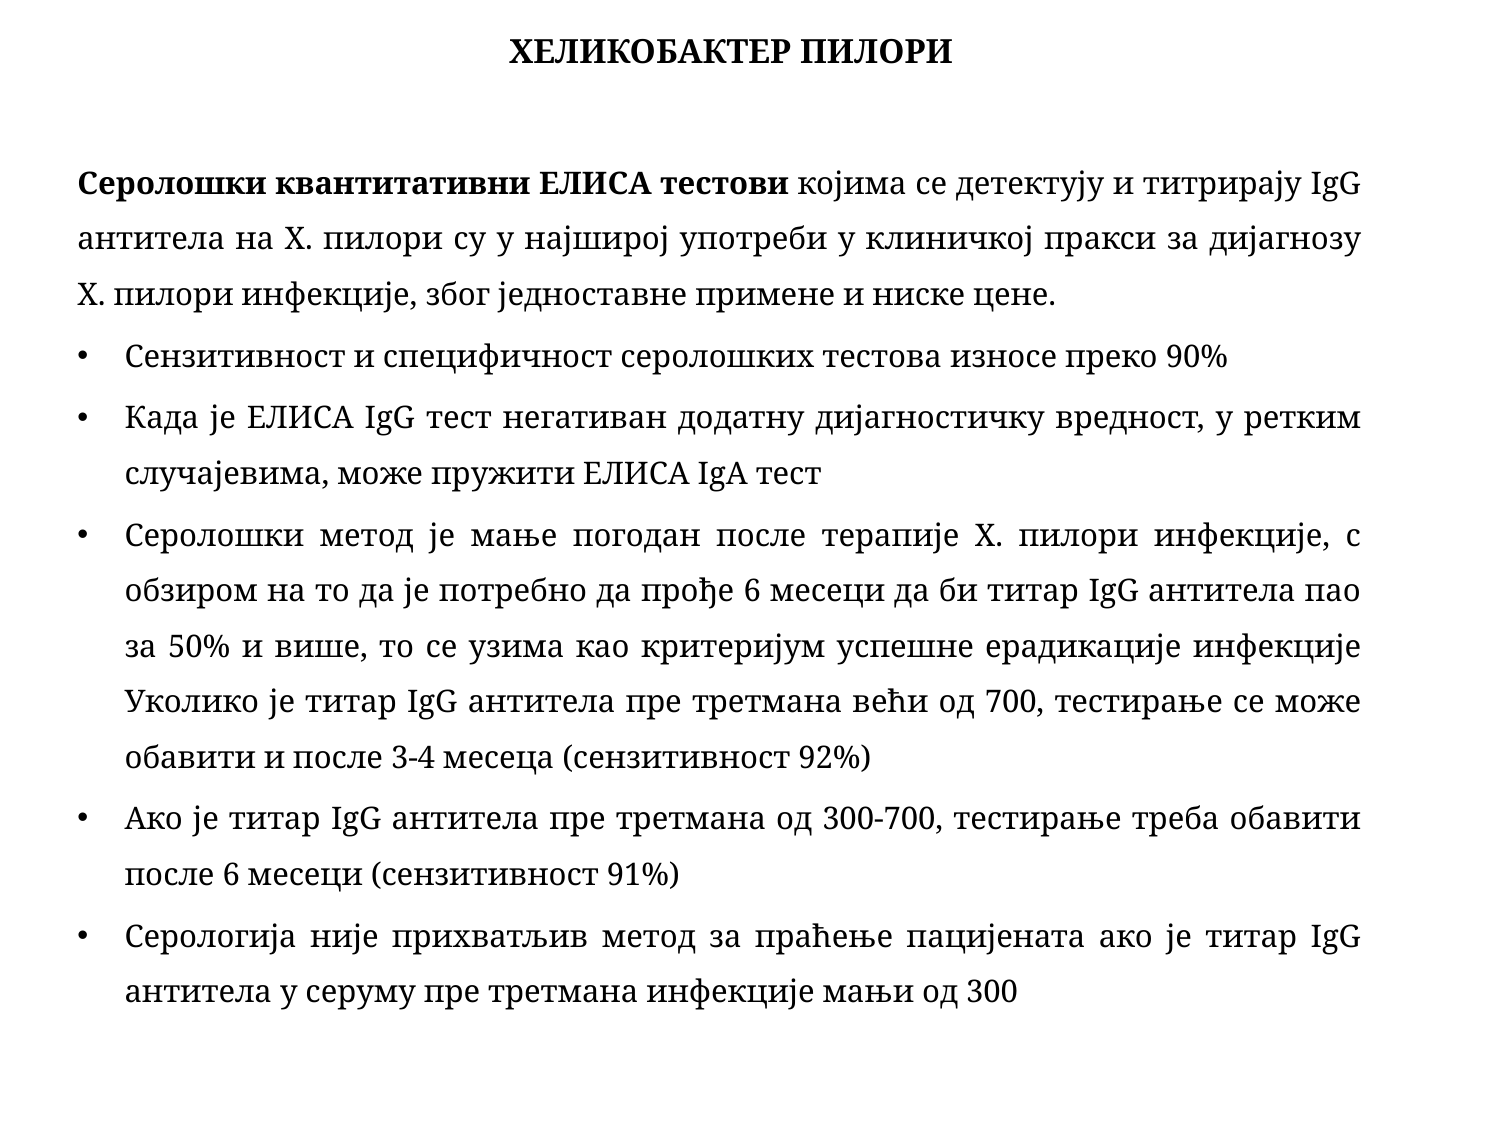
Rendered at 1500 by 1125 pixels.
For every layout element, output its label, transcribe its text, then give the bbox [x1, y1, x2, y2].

title ХЕЛИКОБАКТЕР ПИЛОРИ [87, 0, 1376, 100]
subtitle Серолошки квантитативни ЕЛИСА тестови којима се детектују и титрирају IgG антитела на Х. пилори су у најширој употреби у клиничкој пракси за дијагнозу Х. пилори инфекције, због једноставне примене и ниске цене. Сензитивност и специфичност серолошких тестова износе преко 90% Када је ЕЛИСА IgG тест негативан додатну дијагностичку вредност, у ретким случајевима, може пружити ЕЛИСА IgA тест Серолошки метод је мање погодан после терапије Х. пилори инфекције, с обзиром на то да је потребно да прође 6 месеци да би титар IgG антитела пао за 50% и више, то се узима као критеријум успешне ерадикације инфекције Уколико је титар IgG антитела пре третмана већи од 700, тестирање се може обавити и после 3-4 месеца (сензитивност 92%) Ако је титар IgG антитела пре третмана од 300-700, тестирање треба обавити после 6 месеци (сензитивност 91%) Серологија није прихватљив метод за праћење пацијената ако је титар IgG антитела у серуму пре третмана инфекције мањи од 300 [62, 137, 1376, 1094]
